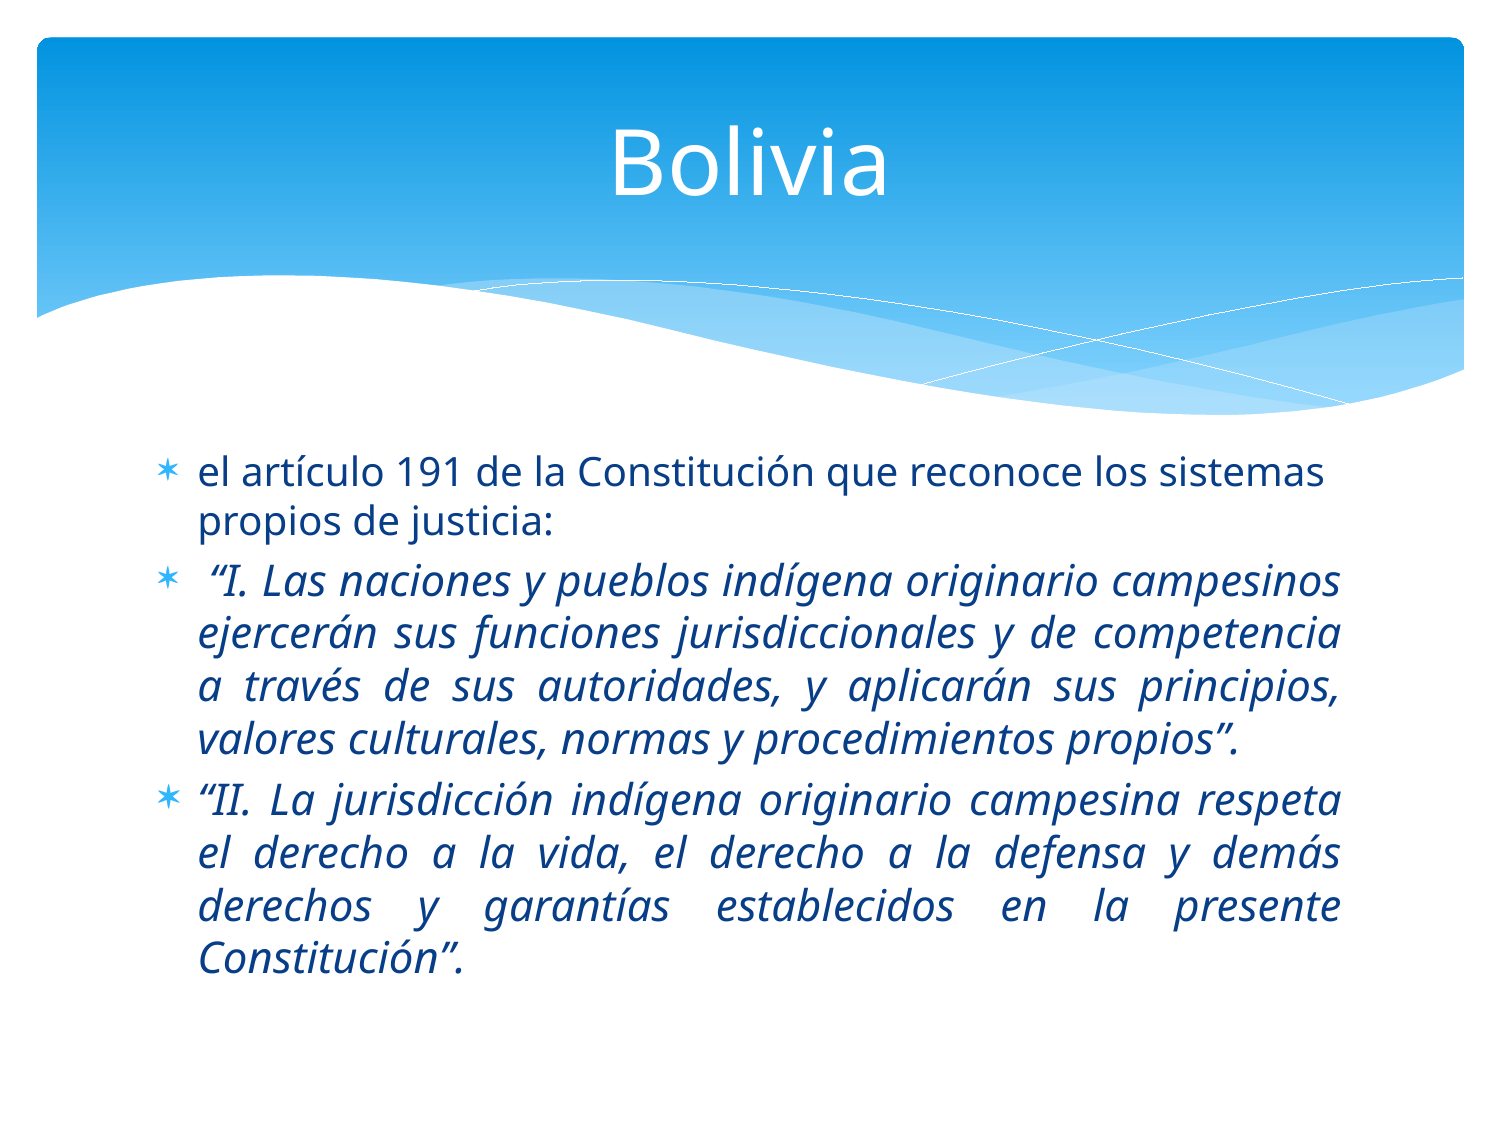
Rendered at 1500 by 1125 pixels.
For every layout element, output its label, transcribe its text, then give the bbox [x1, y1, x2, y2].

title Bolivia [75, 55, 1425, 261]
list el artículo 191 de la Constitución que reconoce los sistemas propios de justicia: “I. Las naciones y pueblos indígena originario campesinos ejercerán sus funciones jurisdiccionales y de competencia a través de sus autoridades, y aplicarán sus principios, valores culturales, normas y procedimientos propios”. “II. La jurisdicción indígena originario campesina respeta el derecho a la vida, el derecho a la defensa y demás derechos y garantías establecidos en la presente Constitución”. [143, 438, 1359, 1005]
